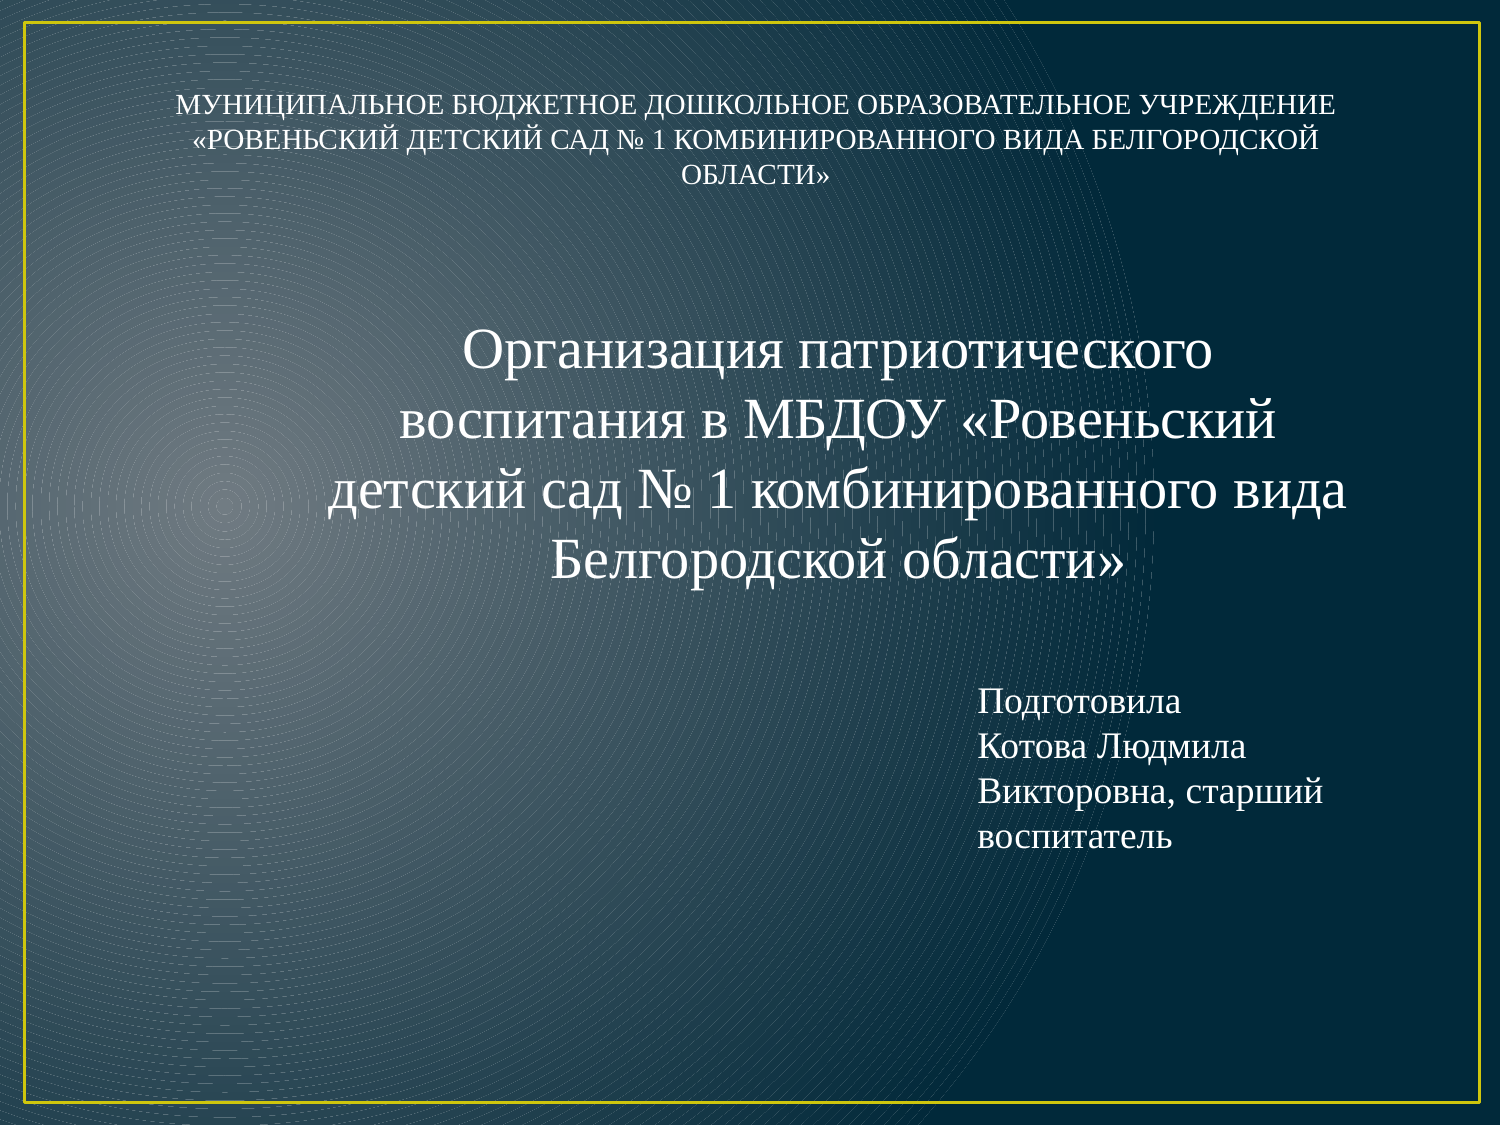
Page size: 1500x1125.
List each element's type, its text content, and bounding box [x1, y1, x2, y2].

text_box МУНИЦИПАЛЬНОЕ БЮДЖЕТНОЕ ДОШКОЛЬНОЕ ОБРАЗОВАТЕЛЬНОЕ УЧРЕЖДЕНИЕ «РОВЕНЬСКИЙ ДЕТСКИЙ САД № 1 КОМБИНИРОВАННОГО ВИДА БЕЛГОРОДСКОЙ ОБЛАСТИ» [100, 78, 1412, 198]
text_box Организация патриотического воспитания в МБДОУ «Ровеньский детский сад № 1 комбинированного вида Белгородской области» [312, 302, 1365, 598]
text_box Подготовила Котова Людмила Викторовна, старший воспитатель [962, 668, 1412, 864]
